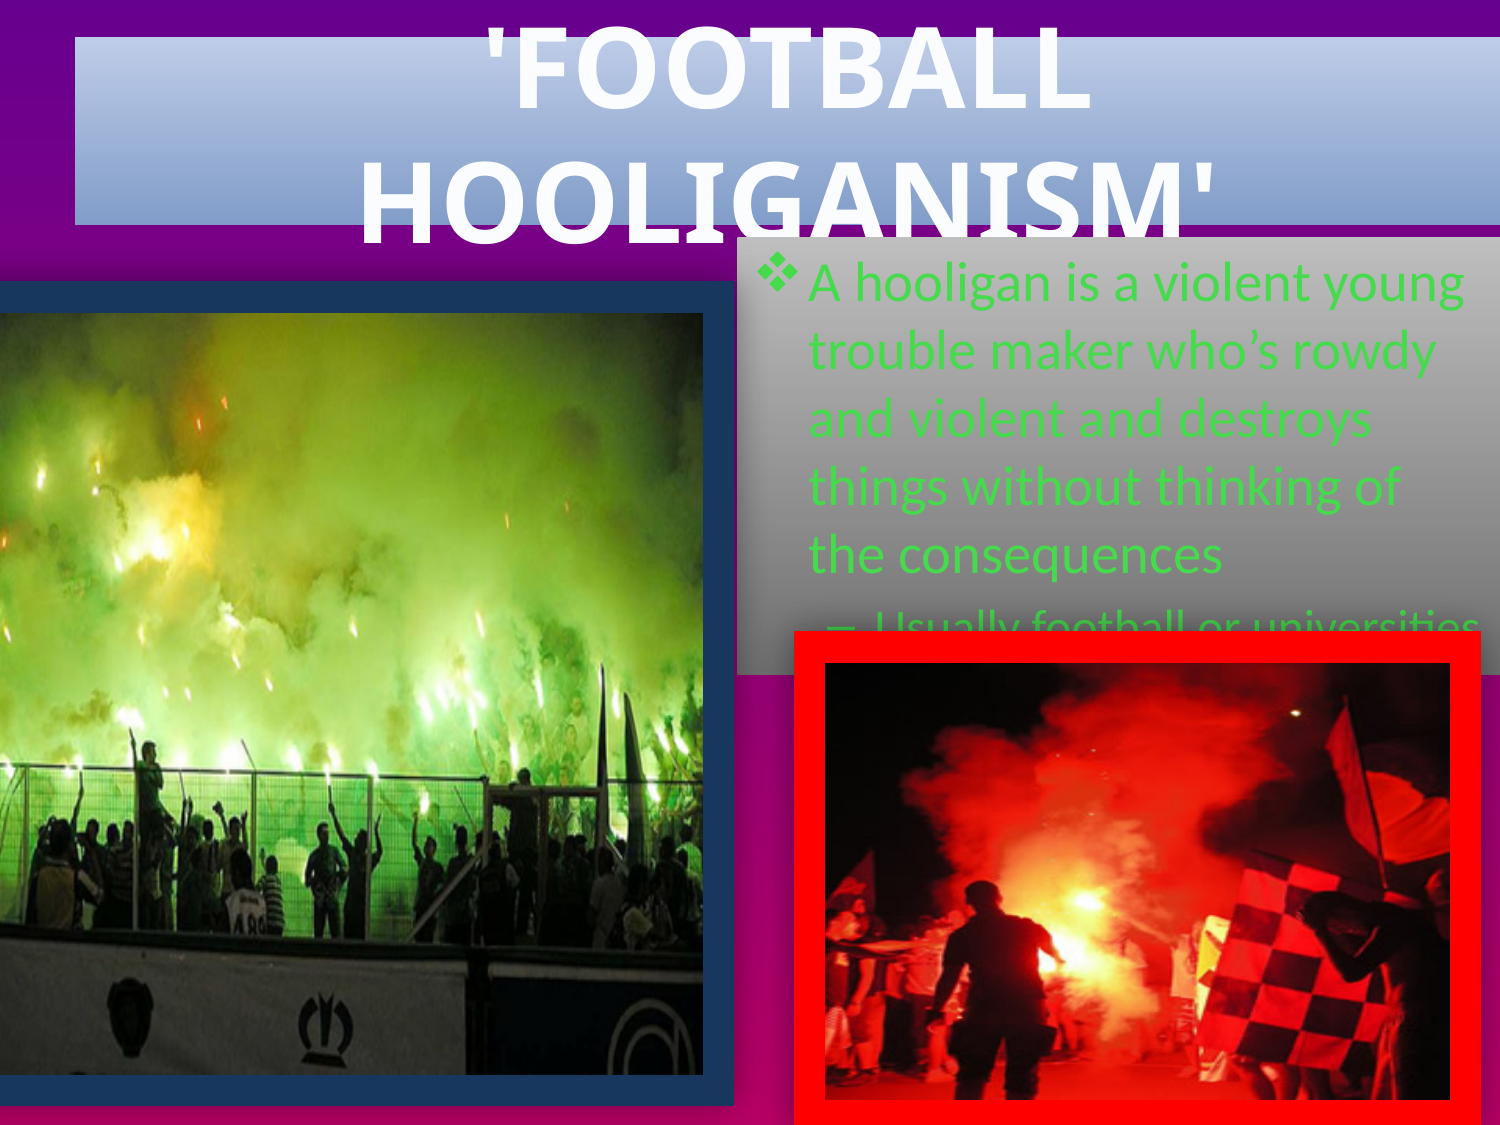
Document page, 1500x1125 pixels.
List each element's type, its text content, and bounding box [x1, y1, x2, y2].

picture [0, 311, 704, 1076]
list A hooligan is a violent young trouble maker who’s rowdy and violent and destroys things without thinking of the consequences Usually football or universities [737, 237, 1500, 638]
picture [824, 661, 1451, 1101]
title 'FOOTBALL HOOLIGANISM' [75, 37, 1500, 225]
